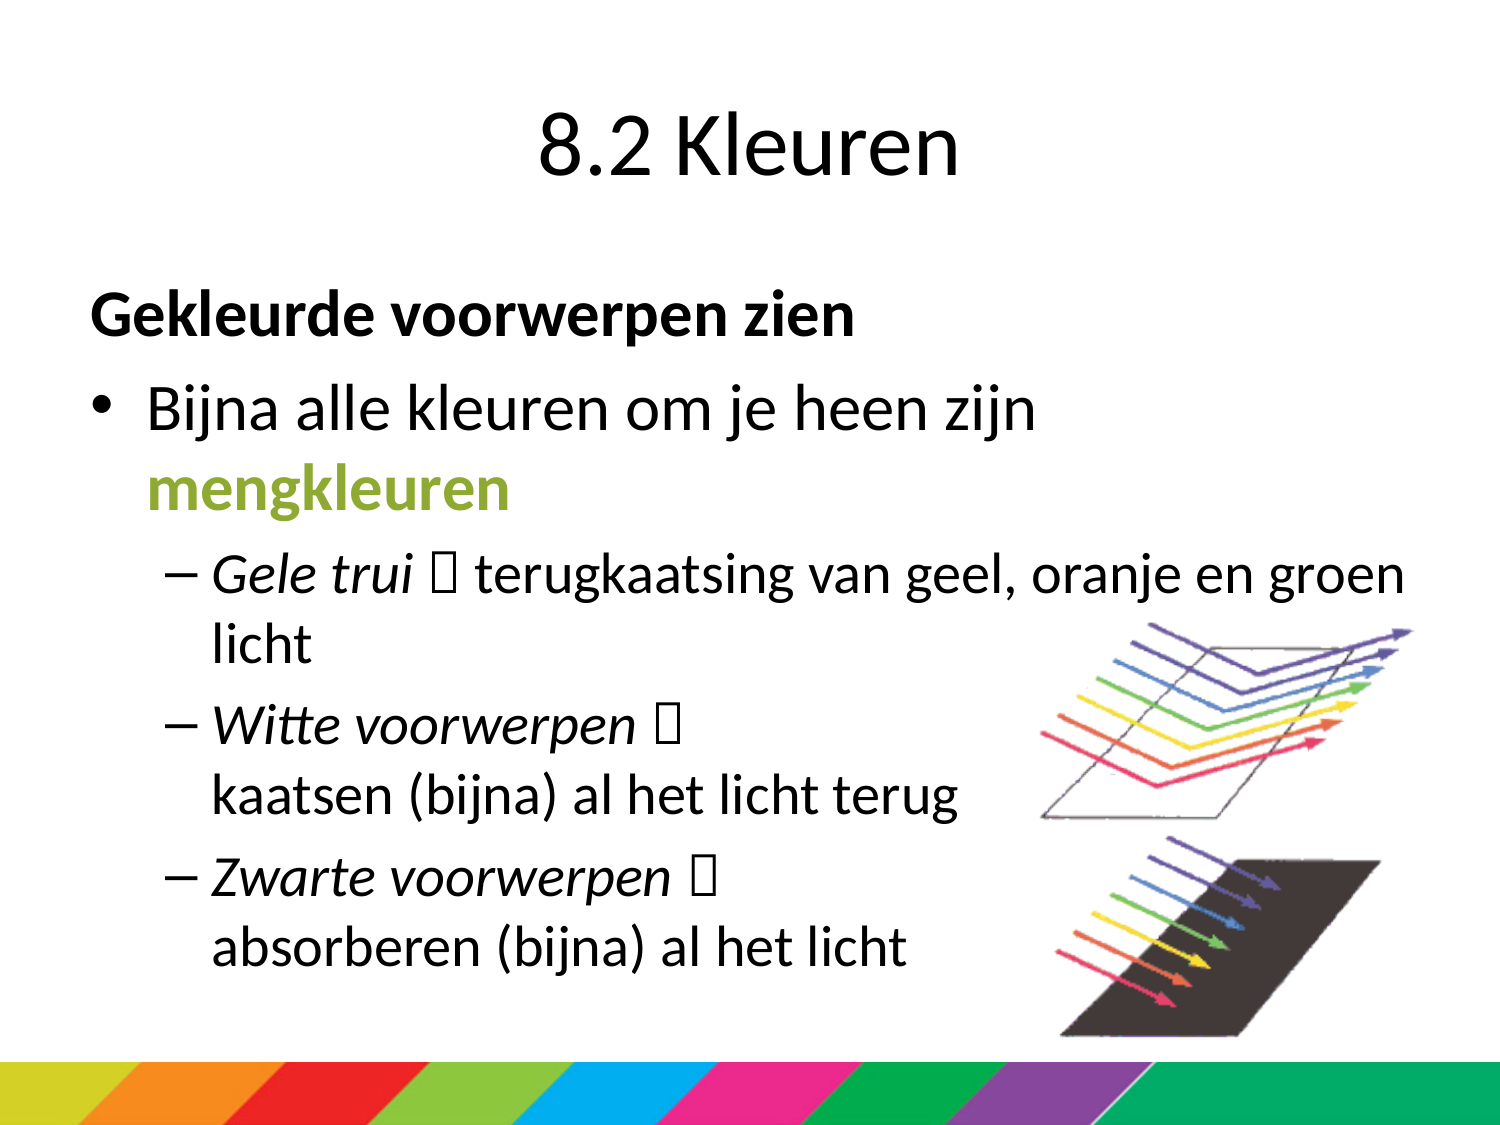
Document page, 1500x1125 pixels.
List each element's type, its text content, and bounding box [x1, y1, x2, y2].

title 8.2 Kleuren [75, 45, 1425, 233]
picture [0, 1062, 574, 1125]
list Gekleurde voorwerpen zien Bijna alle kleuren om je heen zijn mengkleuren Gele trui  terugkaatsing van geel, oranje en groen licht Witte voorwerpen  kaatsen (bijna) al het licht terug Zwarte voorwerpen  absorberen (bijna) al het licht [75, 262, 1425, 1005]
picture [656, 1062, 1500, 1125]
picture [1004, 609, 1432, 1044]
